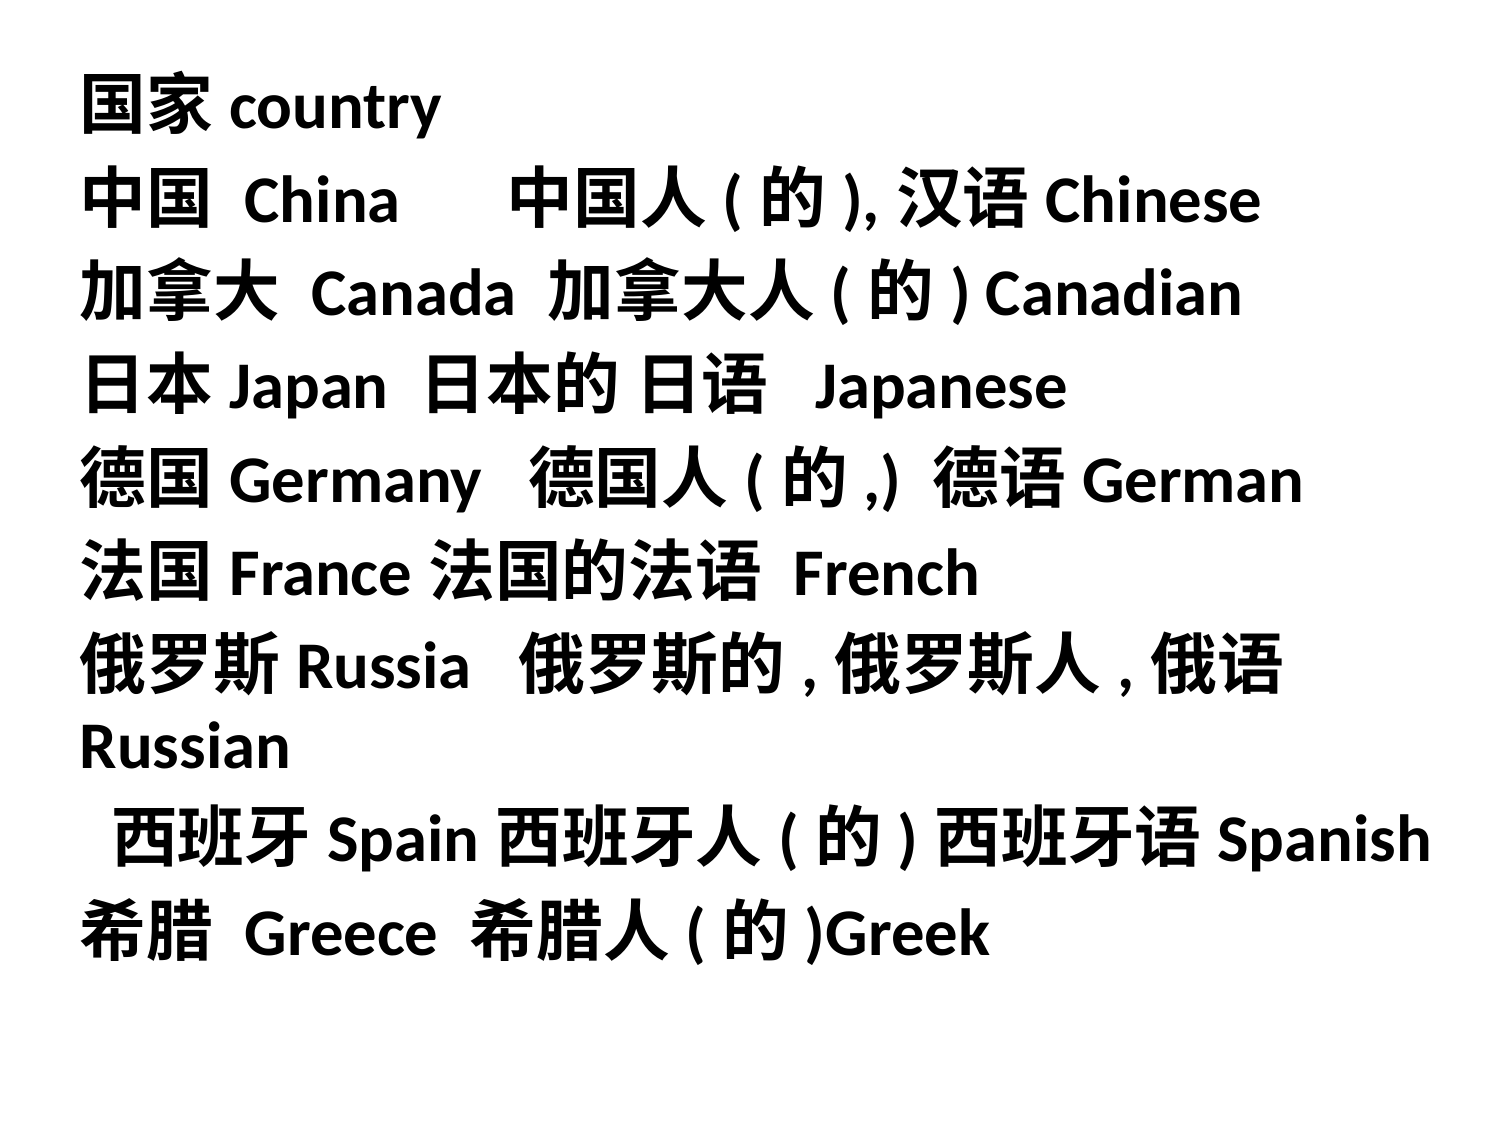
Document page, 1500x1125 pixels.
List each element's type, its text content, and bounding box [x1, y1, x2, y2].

list 国家country 中国 China 中国人(的),汉语Chinese 加拿大 Canada 加拿大人(的) Canadian 日本Japan 日本的 日语 Japanese 德国Germany 德国人(的,) 德语German 法国France法国的法语 French 俄罗斯Russia 俄罗斯的,俄罗斯人,俄语 Russian 西班牙Spain西班牙人(的)西班牙语Spanish 希腊 Greece 希腊人(的)Greek [64, 54, 1500, 1083]
